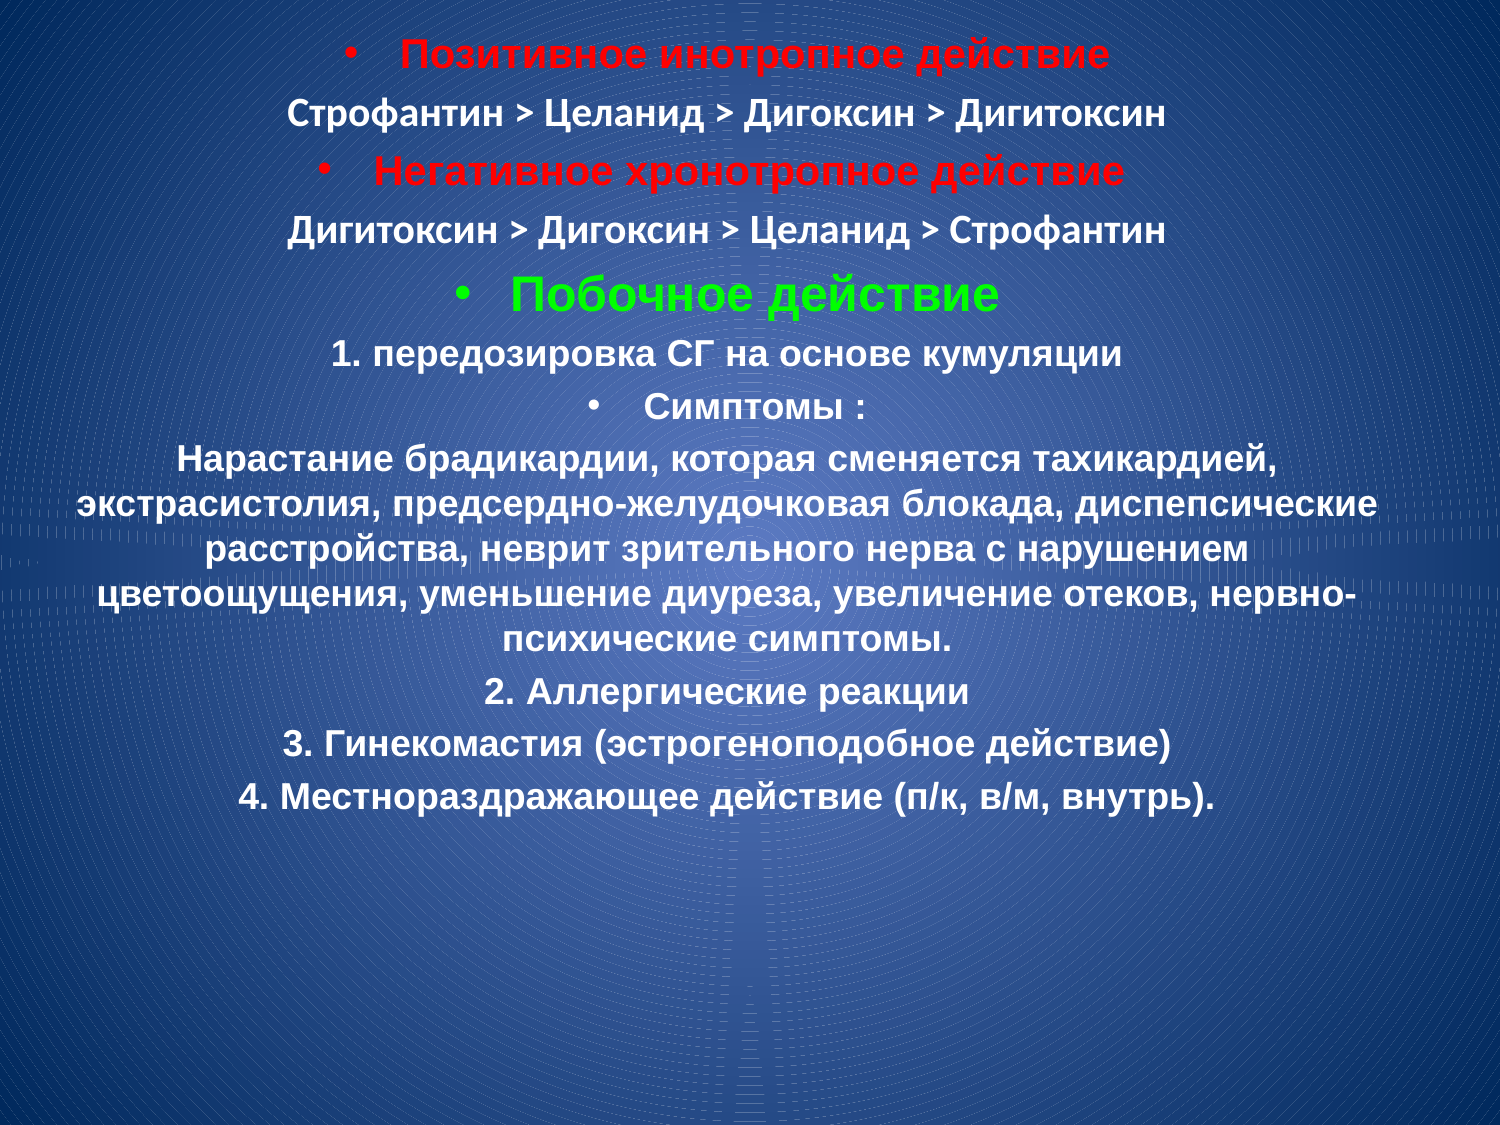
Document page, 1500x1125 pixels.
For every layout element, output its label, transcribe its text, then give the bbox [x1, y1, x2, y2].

list Позитивное инотропное действие Строфантин > Целанид > Дигоксин > Дигитоксин Негативное хронотропное действие Дигитоксин > Дигоксин > Целанид > Строфантин Побочное действие 1. передозировка СГ на основе кумуляции Симптомы : Нарастание брадикардии, которая сменяется тахикардией, экстрасистолия, предсердно-желудочковая блокада, диспепсические расстройства, неврит зрительного нерва с нарушением цветоощущения, уменьшение диуреза, увеличение отеков, нервно-психические симптомы. 2. Аллергические реакции 3. Гинекомастия (эстрогеноподобное действие) 4. Местнораздражающее действие (п/к, в/м, внутрь). [29, 19, 1425, 1005]
